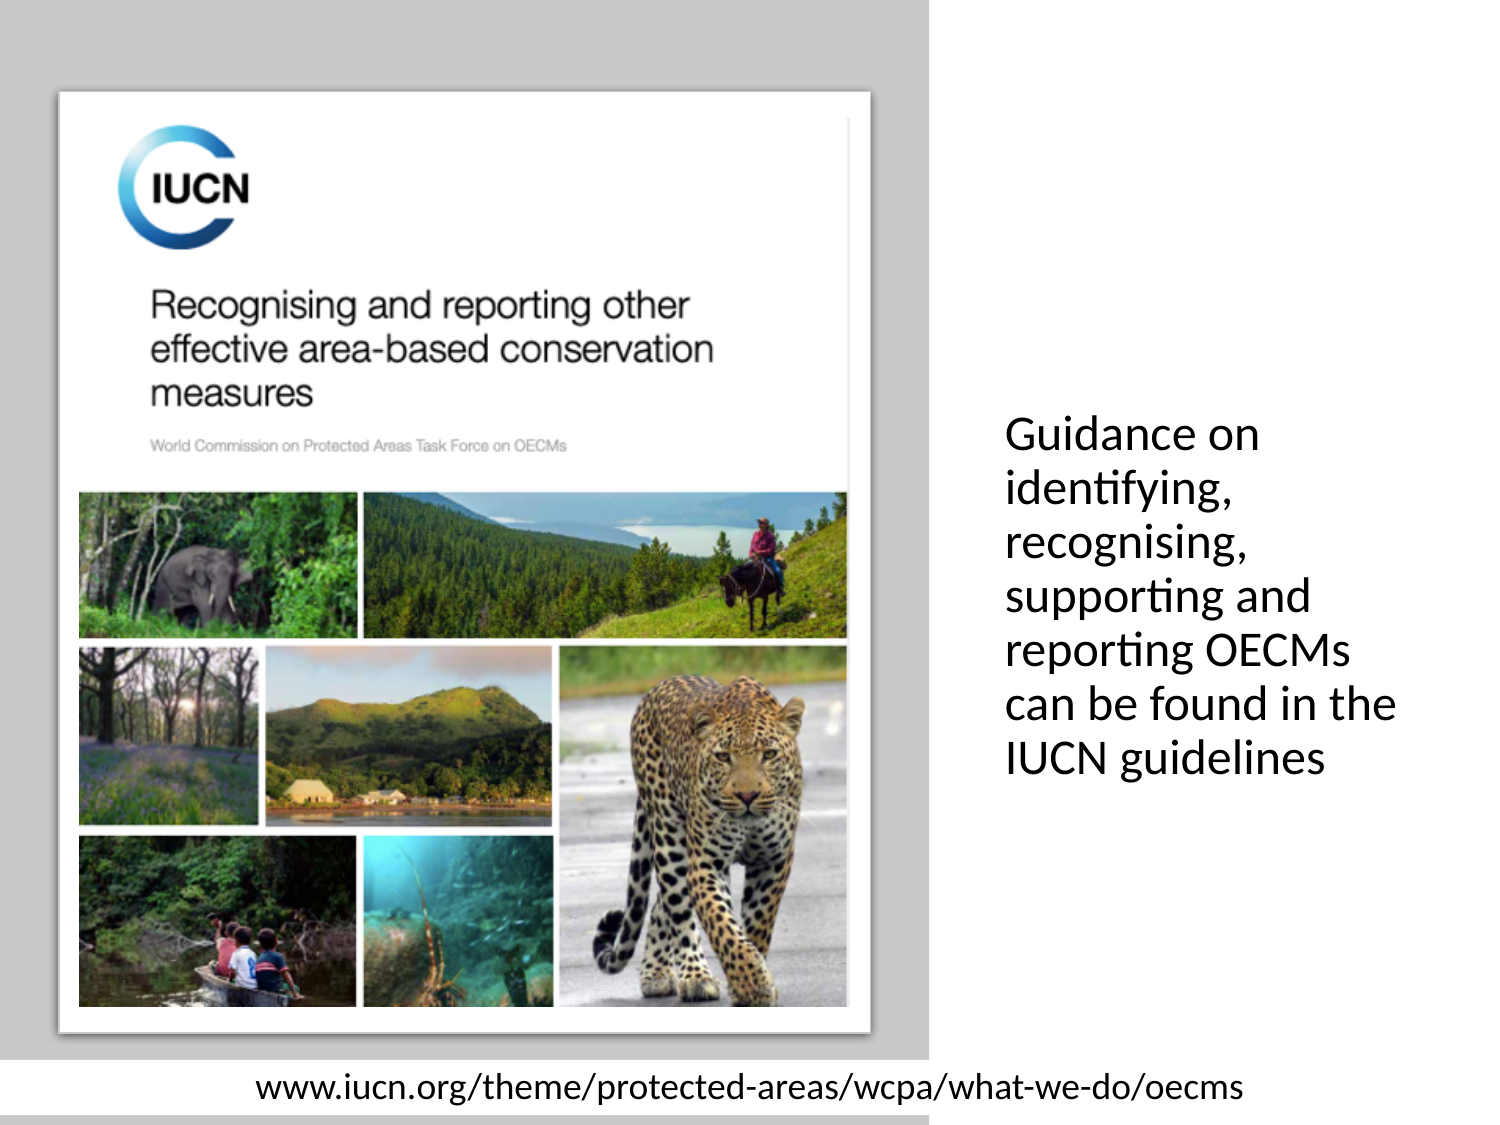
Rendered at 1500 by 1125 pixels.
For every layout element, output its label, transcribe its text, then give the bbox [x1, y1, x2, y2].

text_box www.iucn.org/theme/protected-areas/wcpa/what-we-do/oecms [0, 1059, 1500, 1116]
text_box [58, 91, 871, 1034]
text_box [0, 1116, 930, 1125]
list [79, 118, 850, 1007]
text_box [0, 0, 930, 1059]
text_box Guidance on identifying, recognising, supporting and reporting OECMs can be found in the IUCN guidelines [989, 399, 1441, 1020]
